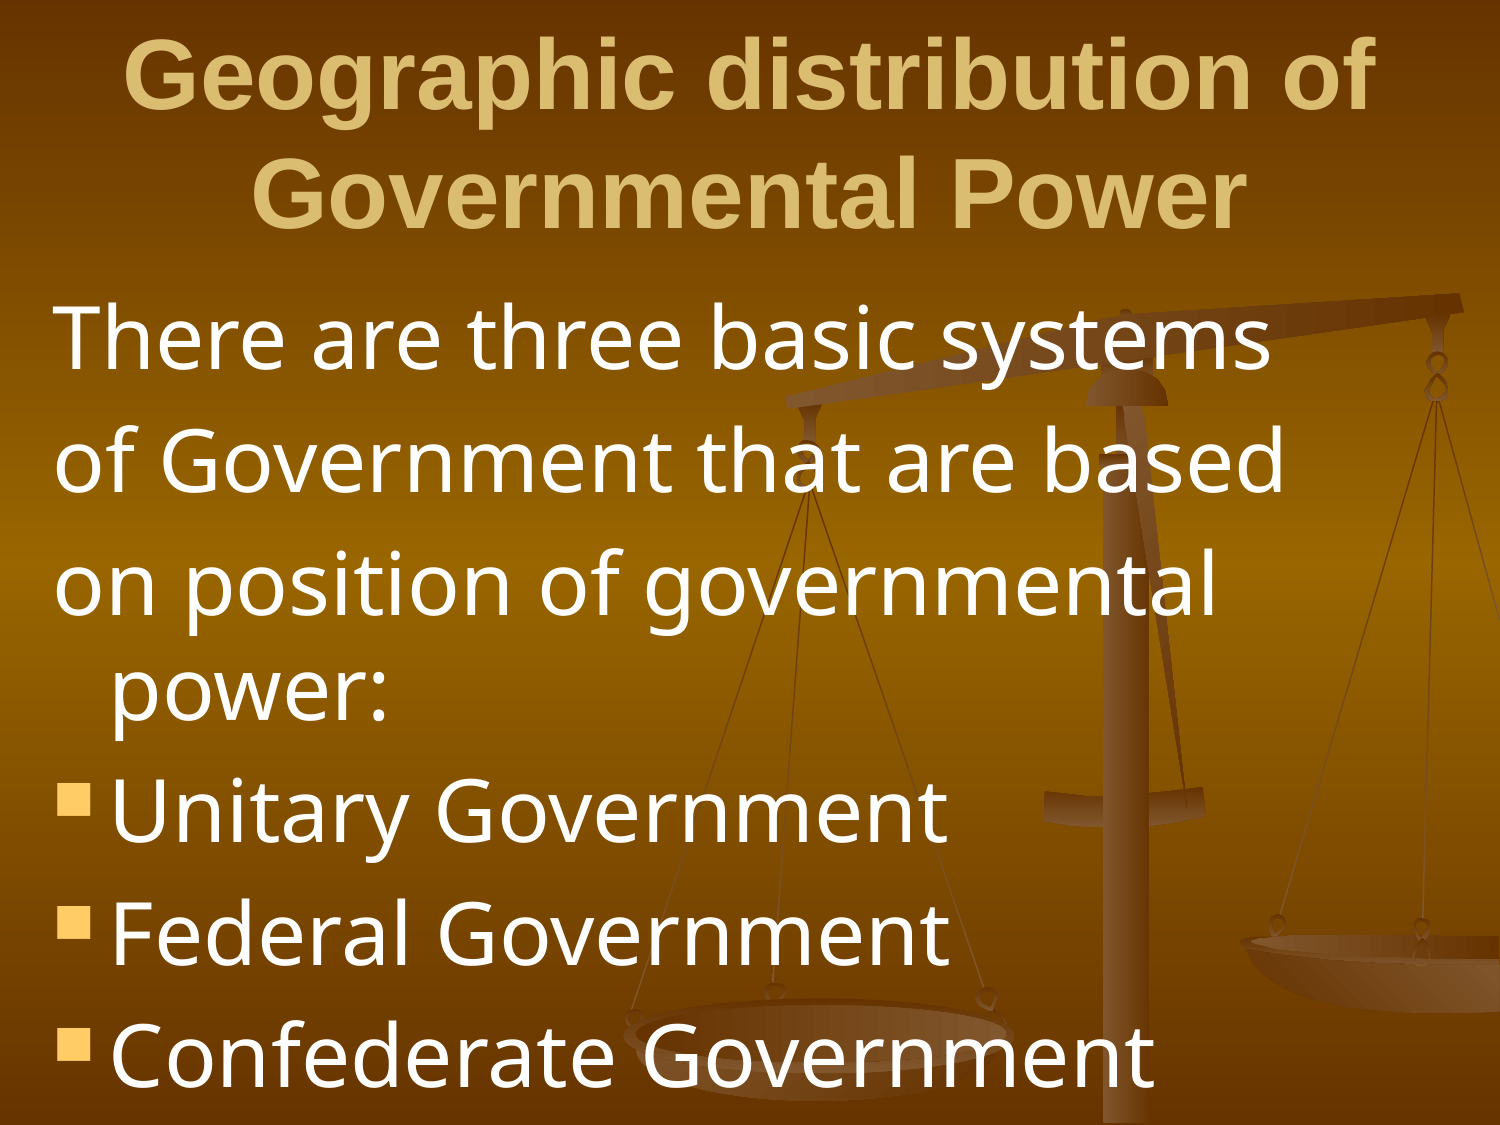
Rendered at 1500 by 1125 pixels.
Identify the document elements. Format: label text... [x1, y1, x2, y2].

title Geographic distribution of Governmental Power [74, 7, 1426, 251]
list There are three basic systems of Government that are based on position of governmental power: Unitary Government Federal Government Confederate Government [37, 274, 1476, 1076]
